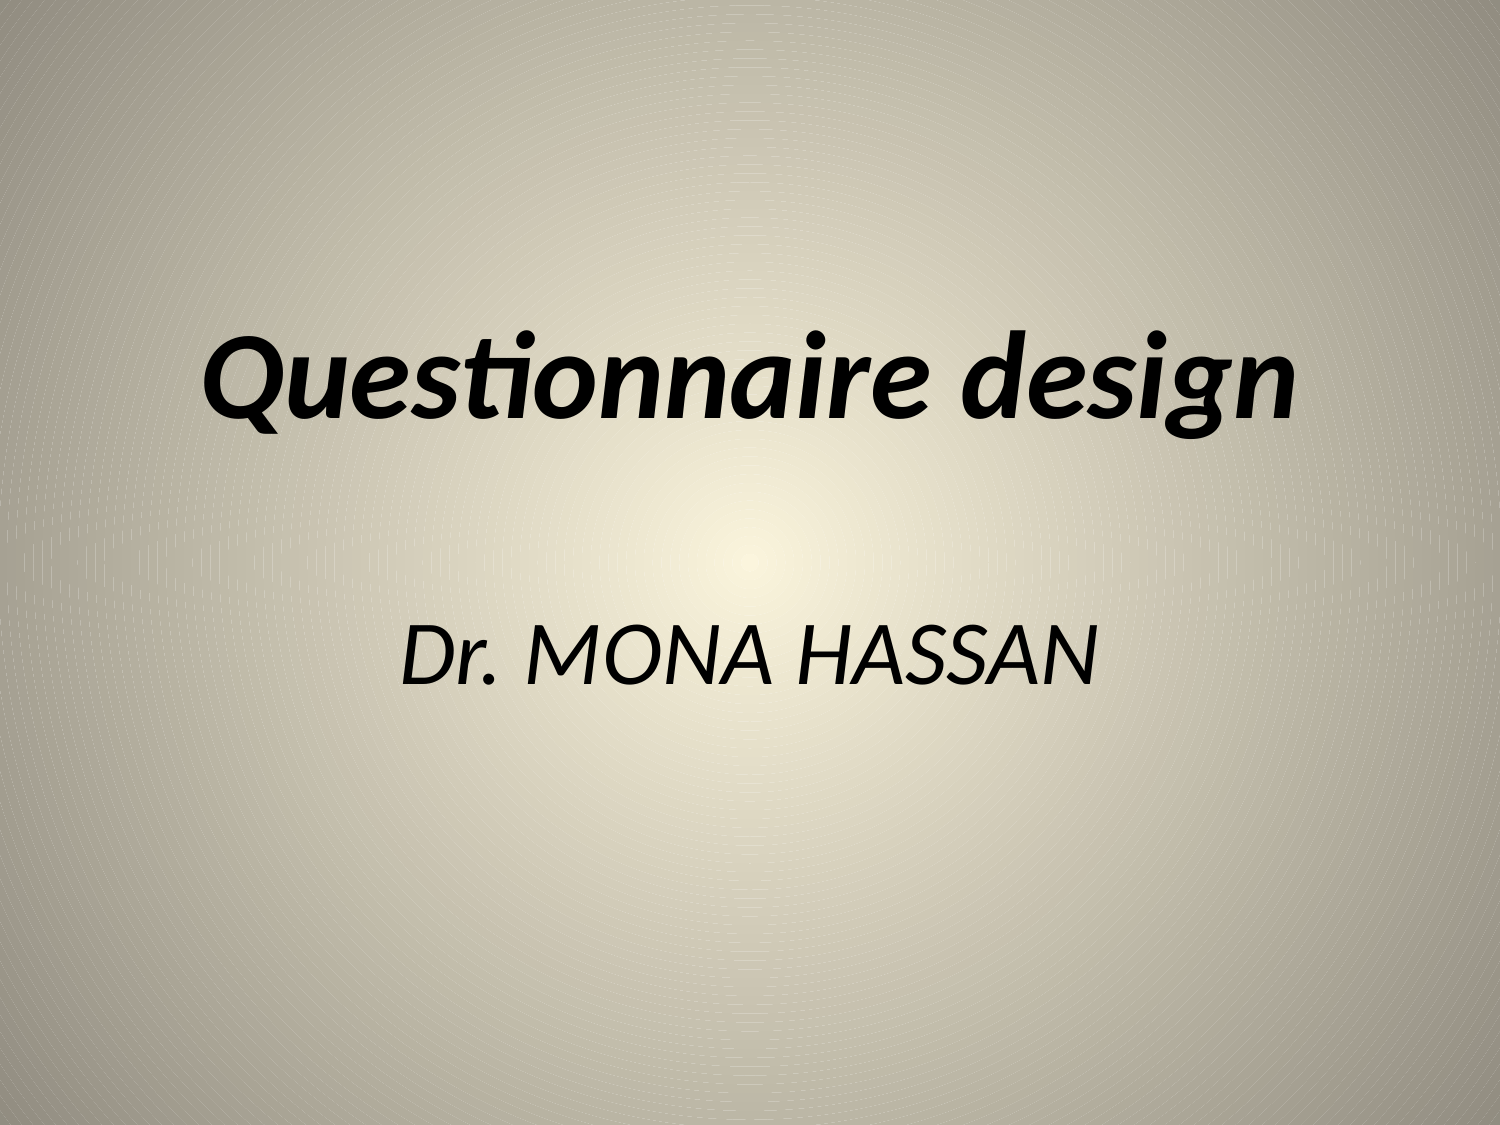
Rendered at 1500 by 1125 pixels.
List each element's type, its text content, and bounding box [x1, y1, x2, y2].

title Questionnaire design Dr. MONA HASSAN [112, 237, 1388, 760]
